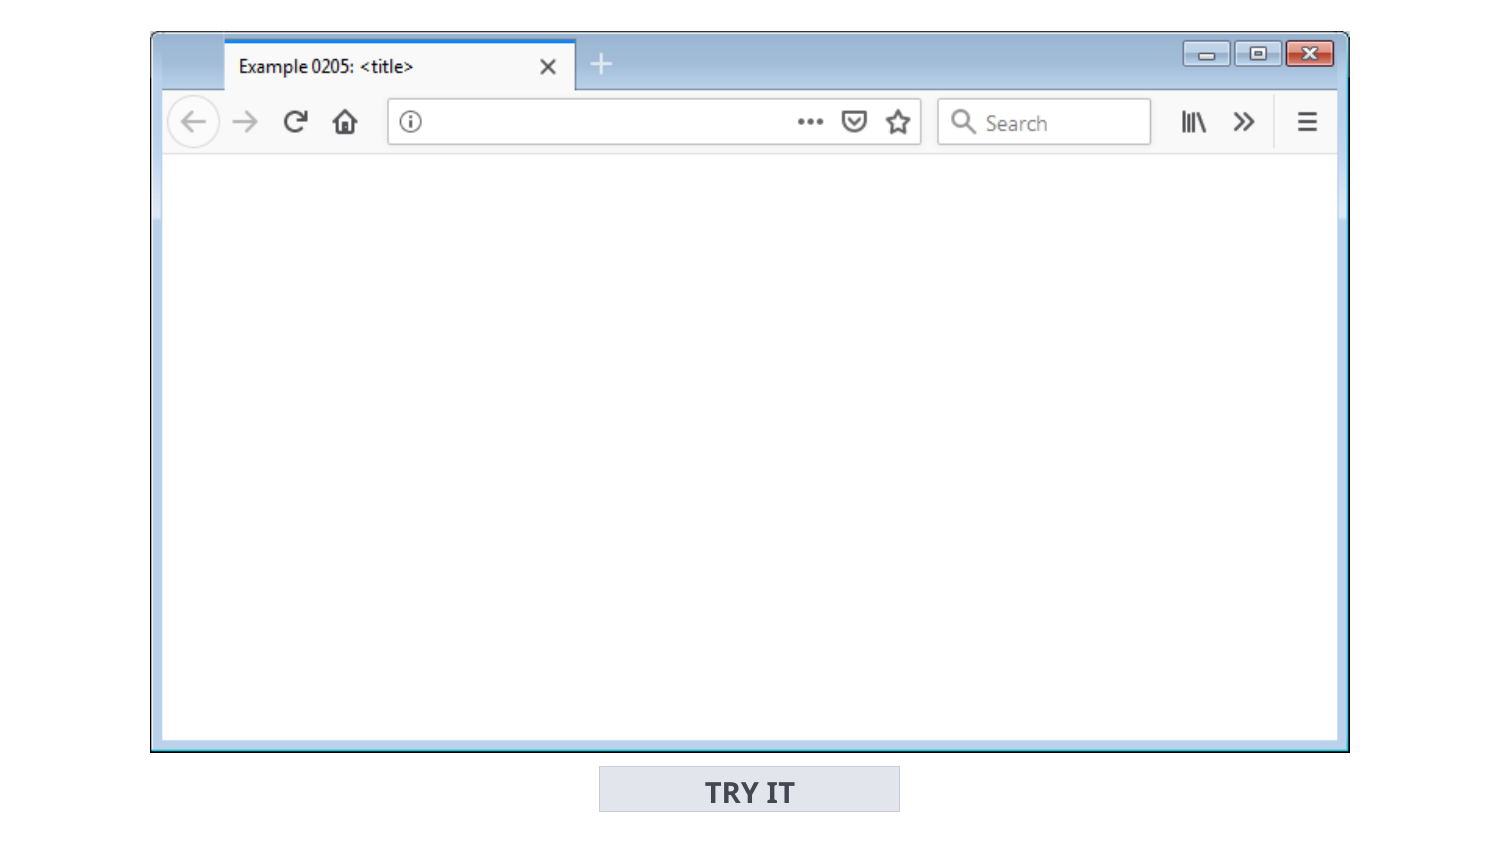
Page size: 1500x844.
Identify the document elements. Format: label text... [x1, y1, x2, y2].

picture [149, 31, 1351, 753]
text_box TRY IT [599, 766, 900, 812]
